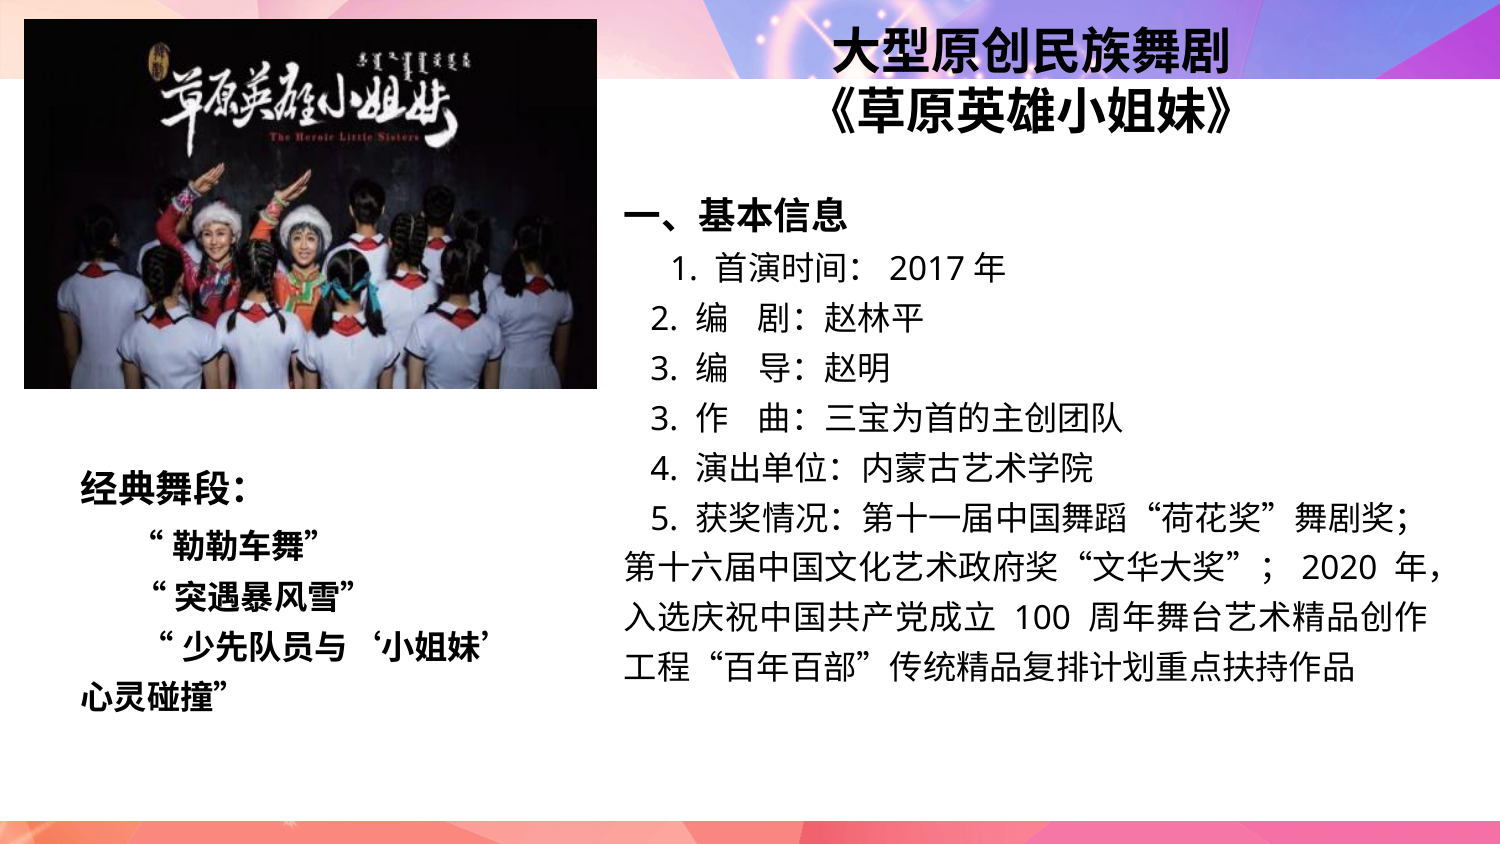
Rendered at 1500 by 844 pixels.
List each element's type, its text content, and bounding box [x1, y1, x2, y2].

text_box 大型原创民族舞剧 《草原英雄小姐妹》 [656, 11, 1408, 147]
text_box 一、基本信息 1. 首演时间：2017年 2. 编 剧：赵林平 3. 编 导：赵明 3. 作 曲：三宝为首的主创团队 4. 演出单位：内蒙古艺术学院 5. 获奖情况：第十一届中国舞蹈“荷花奖”舞剧奖； 第十六届中国文化艺术政府奖“文华大奖”；2020 年，入选庆祝中国共产党成立 100 周年舞台艺术精品创作工程“百年百部”传统精品复排计划重点扶持作品 [609, 173, 1443, 694]
text_box 经典舞段： “勒勒车舞” “突遇暴风雪” “少先队员与‘小姐妹’心灵碰撞” [66, 446, 555, 675]
picture [0, 0, 1500, 389]
picture [0, 821, 1500, 844]
